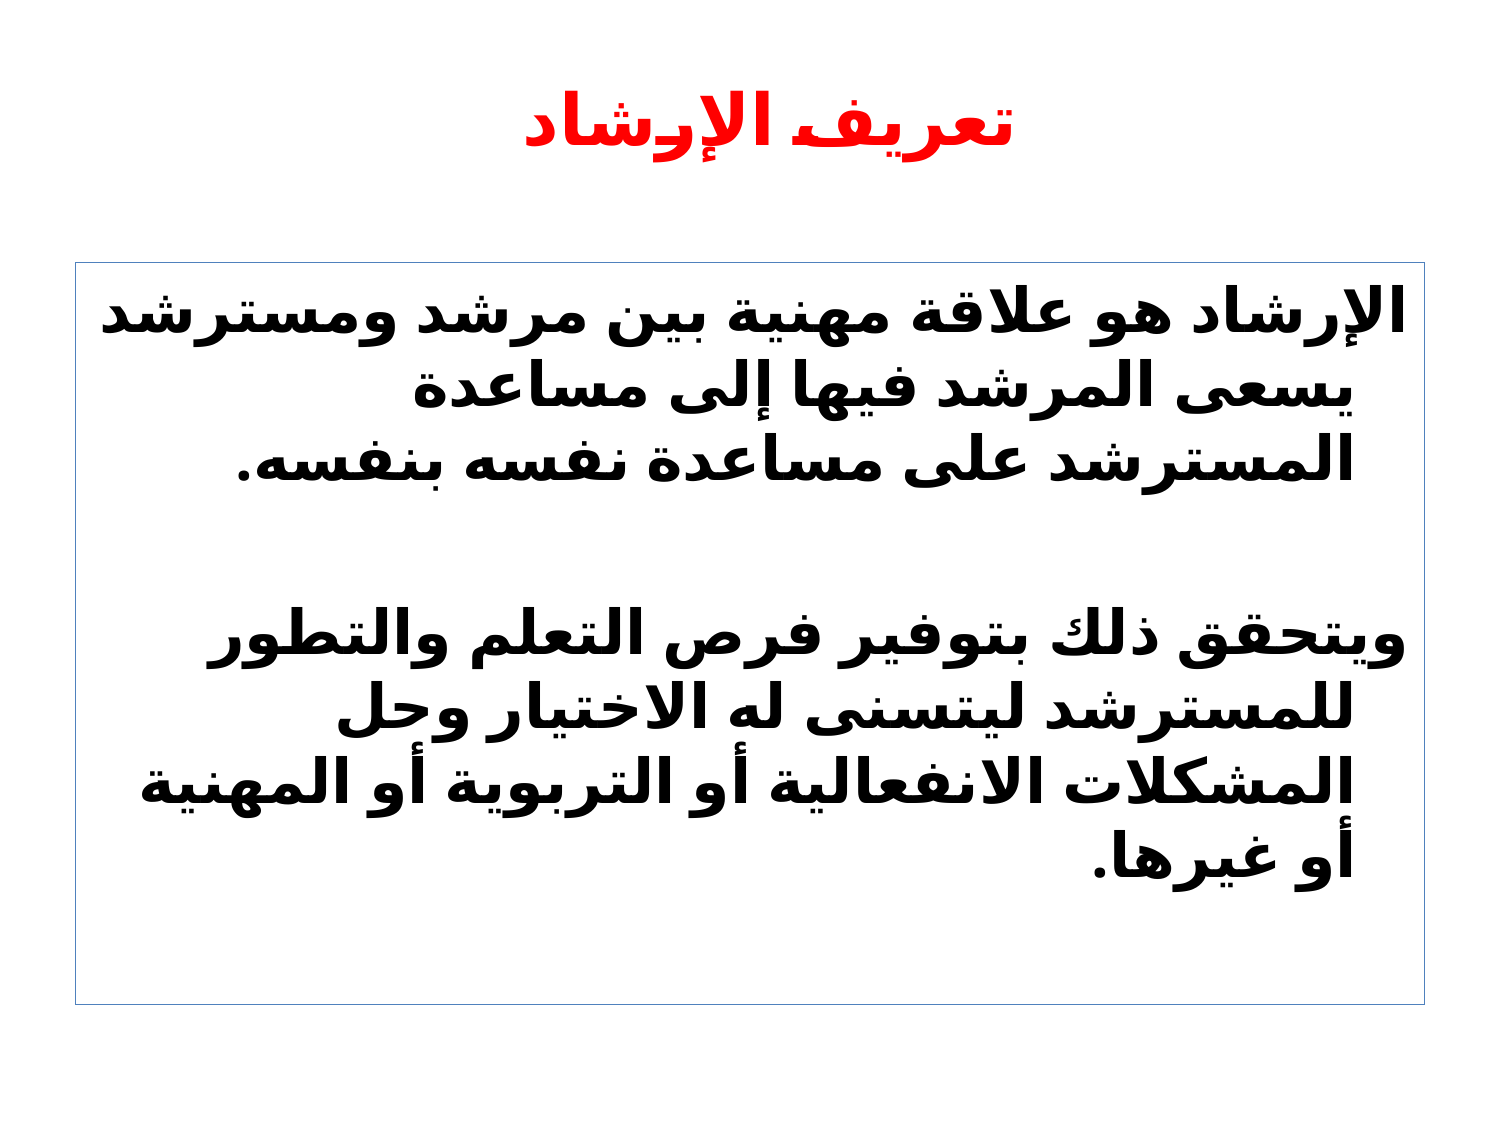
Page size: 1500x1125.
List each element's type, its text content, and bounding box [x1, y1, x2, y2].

title تعريف الإرشاد [76, 66, 1427, 254]
list الإرشاد هو علاقة مهنية بين مرشد ومسترشد يسعى المرشد فيها إلى مساعدة المسترشد على مساعدة نفسه بنفسه. ويتحقق ذلك بتوفير فرص التعلم والتطور للمسترشد ليتسنى له الاختيار وحل المشكلات الانفعالية أو التربوية أو المهنية أو غيرها. [75, 262, 1425, 1005]
